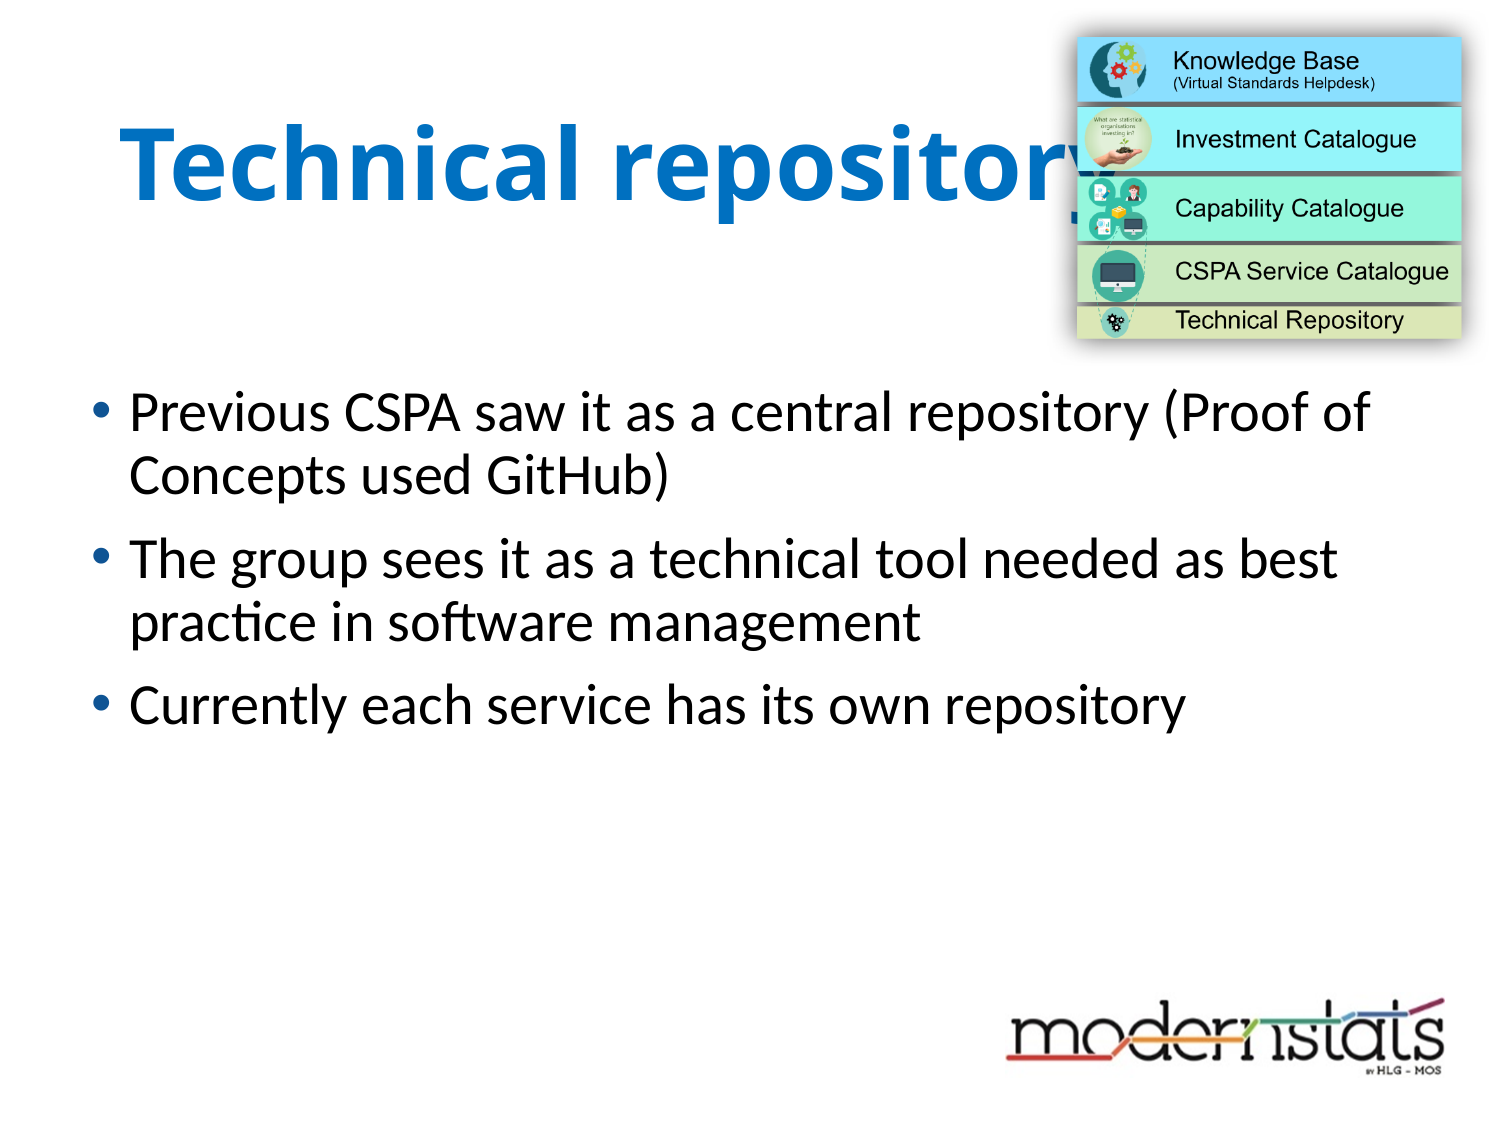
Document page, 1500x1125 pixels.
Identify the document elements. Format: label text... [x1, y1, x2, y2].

list Previous CSPA saw it as a central repository (Proof of Concepts used GitHub) The group sees it as a technical tool needed as best practice in software management Currently each service has its own repository [76, 373, 1464, 941]
picture [1077, 37, 1464, 349]
title Technical repository [103, 59, 1053, 278]
picture [1005, 992, 1445, 1078]
